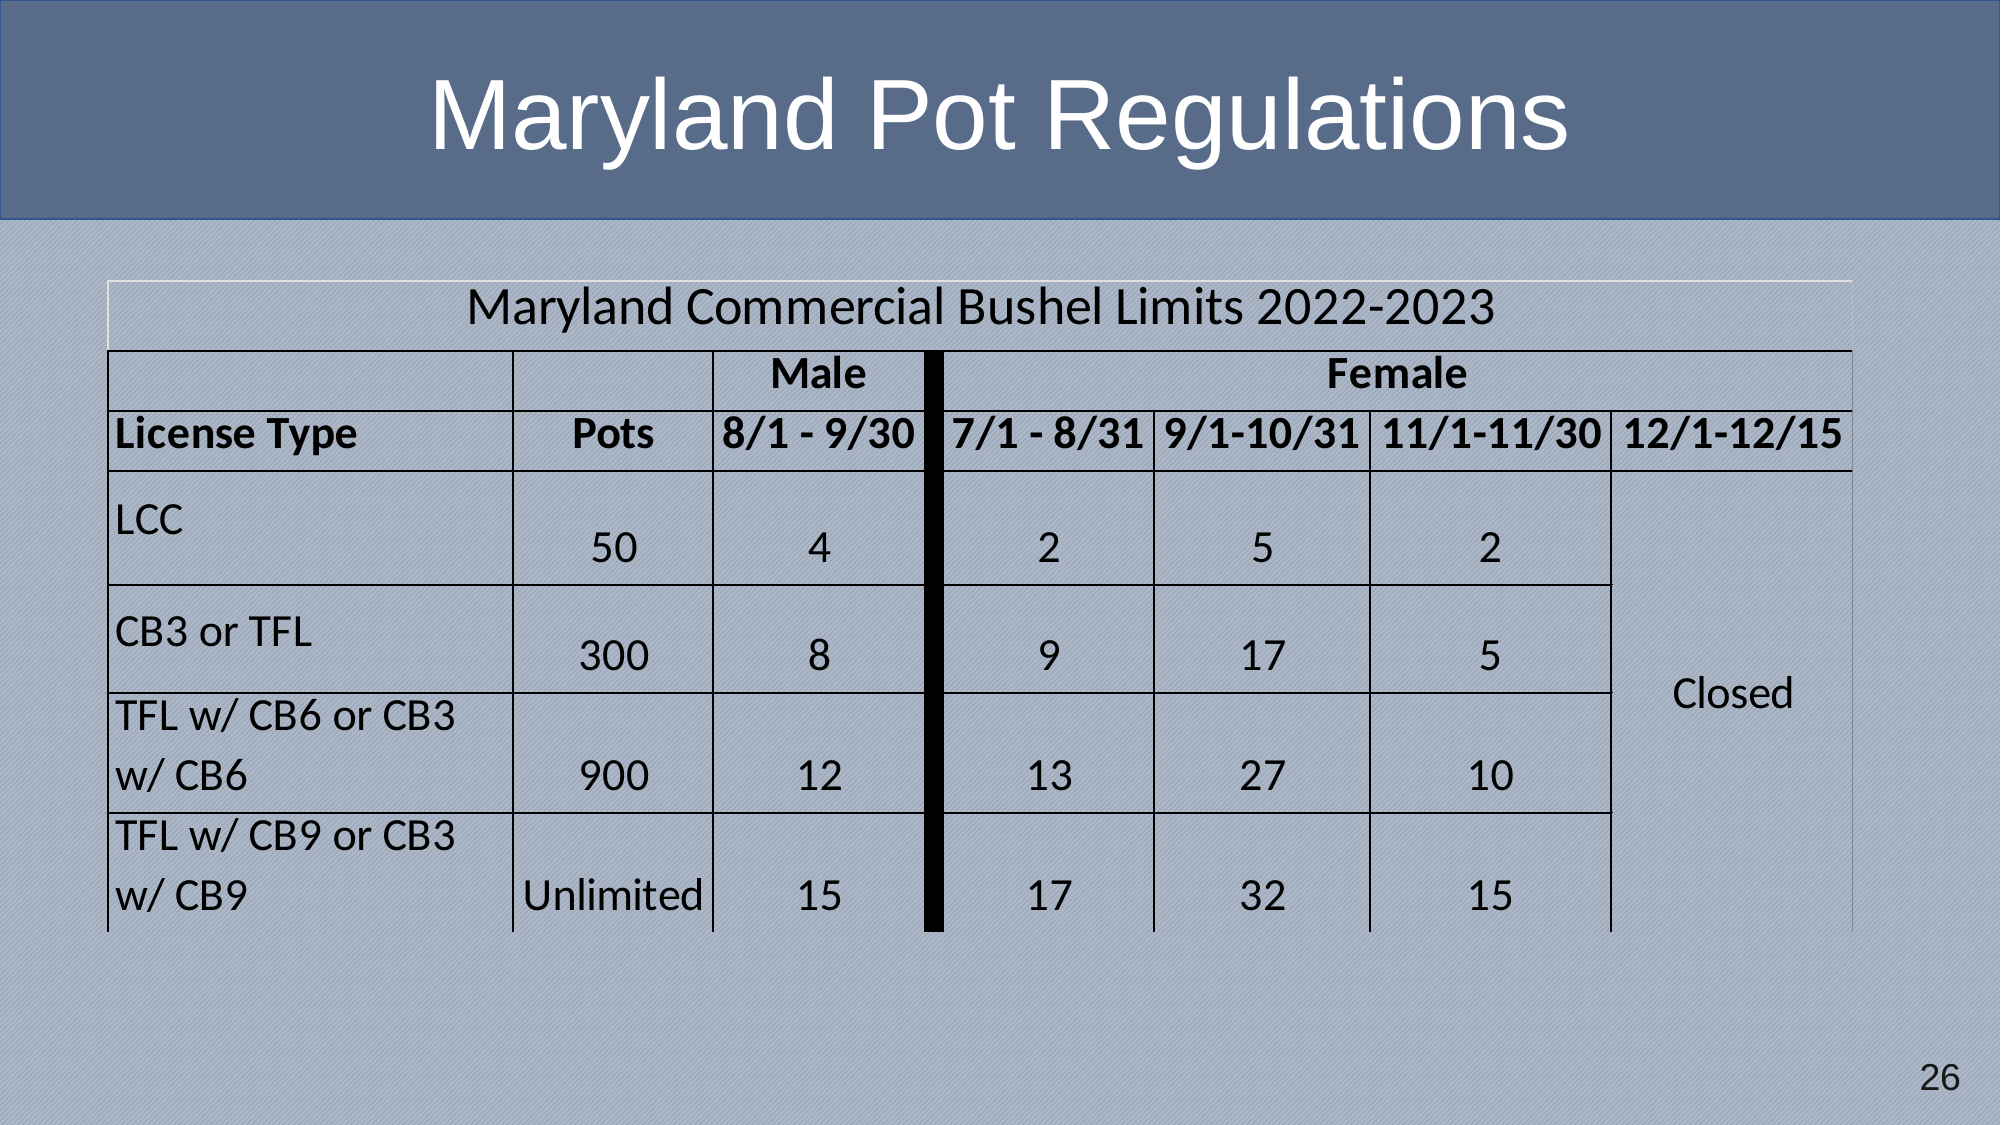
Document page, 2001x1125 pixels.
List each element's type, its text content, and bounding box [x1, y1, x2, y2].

slide_number 26 [1526, 1045, 1977, 1106]
text_box Maryland Pot Regulations [0, 0, 2000, 220]
picture [106, 279, 1855, 935]
